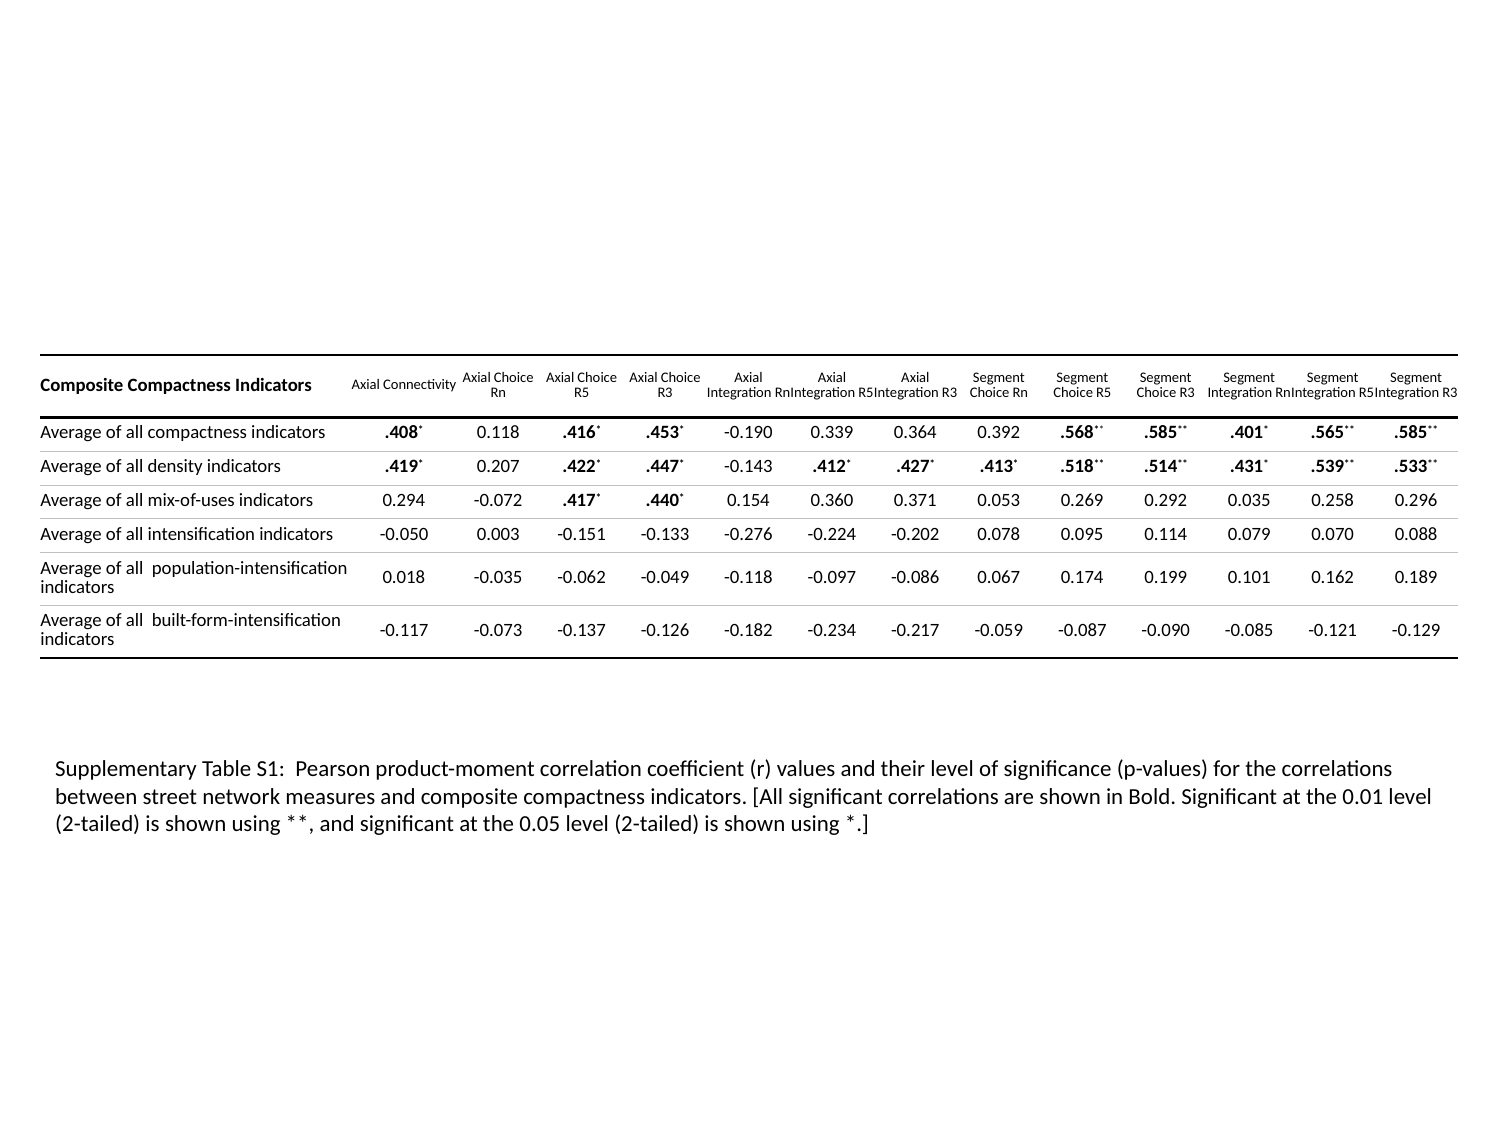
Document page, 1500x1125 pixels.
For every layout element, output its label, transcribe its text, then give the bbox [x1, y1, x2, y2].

table_header Segment Choice Rn [957, 356, 1041, 416]
table_cell .533** [1374, 452, 1458, 485]
table_cell 0.053 [957, 486, 1041, 518]
table_cell 0.154 [707, 486, 790, 518]
table_cell 0.339 [790, 419, 874, 451]
table_cell -0.090 [1124, 606, 1207, 657]
table_cell .585** [1124, 419, 1207, 451]
table_cell -0.151 [540, 519, 623, 552]
table_cell -0.182 [707, 606, 790, 657]
table_cell 0.207 [456, 452, 540, 485]
table_cell 0.070 [1291, 519, 1374, 552]
table_cell 0.078 [957, 519, 1041, 552]
table_cell -0.118 [707, 553, 790, 605]
table_cell 0.199 [1124, 553, 1207, 605]
table_cell -0.035 [456, 553, 540, 605]
table_cell 0.296 [1374, 486, 1458, 518]
table_header Segment Choice R5 [1041, 356, 1124, 416]
table_cell -0.059 [957, 606, 1041, 657]
table_cell 0.162 [1291, 553, 1374, 605]
table_cell .453* [623, 419, 707, 451]
table_cell .431* [1207, 452, 1291, 485]
table_cell Average of all density indicators [40, 452, 351, 485]
table_cell 0.003 [456, 519, 540, 552]
table_cell -0.049 [623, 553, 707, 605]
table_cell 0.118 [456, 419, 540, 451]
text_box Supplementary Table S1: Pearson product-moment correlation coefficient (r) values and their level of significance (p-values) for the correlations between street network measures and composite compactness indicators. [All significant correlations are shown in Bold. Significant at the 0.01 level (2-tailed) is shown using **, and significant at the 0.05 level (2-tailed) is shown using *.] [40, 746, 1459, 844]
table_header Segment Integration R3 [1374, 356, 1458, 416]
table_cell 0.079 [1207, 519, 1291, 552]
table_cell -0.121 [1291, 606, 1374, 657]
table_cell .412* [790, 452, 874, 485]
table_cell -0.129 [1374, 606, 1458, 657]
table_header Axial Choice R5 [540, 356, 623, 416]
table_header Axial Choice Rn [456, 356, 540, 416]
table_cell 0.088 [1374, 519, 1458, 552]
table_cell .440* [623, 486, 707, 518]
table_cell -0.276 [707, 519, 790, 552]
table_cell .568** [1041, 419, 1124, 451]
table_cell 0.269 [1041, 486, 1124, 518]
table_cell -0.137 [540, 606, 623, 657]
table_header Axial Integration R3 [874, 356, 957, 416]
table_cell 0.371 [874, 486, 957, 518]
table_cell .401* [1207, 419, 1291, 451]
table_cell -0.117 [351, 606, 456, 657]
table_cell .585** [1374, 419, 1458, 451]
table_cell -0.217 [874, 606, 957, 657]
table_cell .447* [623, 452, 707, 485]
table_cell -0.143 [707, 452, 790, 485]
table_cell .413* [957, 452, 1041, 485]
table_cell Average of all population-intensification indicators [40, 553, 351, 605]
table_cell .417* [540, 486, 623, 518]
table_cell -0.062 [540, 553, 623, 605]
table_cell 0.018 [351, 553, 456, 605]
table_cell -0.133 [623, 519, 707, 552]
table_cell -0.224 [790, 519, 874, 552]
table_header Axial Connectivity [351, 356, 456, 416]
table_cell .514** [1124, 452, 1207, 485]
table_cell -0.085 [1207, 606, 1291, 657]
table_cell 0.292 [1124, 486, 1207, 518]
table_cell 0.095 [1041, 519, 1124, 552]
table_cell .422* [540, 452, 623, 485]
table_cell -0.190 [707, 419, 790, 451]
table_header Axial Integration Rn [707, 356, 790, 416]
table_cell Average of all mix-of-uses indicators [40, 486, 351, 518]
table_header Axial Choice R3 [623, 356, 707, 416]
table_cell .408* [351, 419, 456, 451]
table_header Segment Choice R3 [1124, 356, 1207, 416]
table_cell -0.234 [790, 606, 874, 657]
table_cell 0.035 [1207, 486, 1291, 518]
table_header Segment Integration Rn [1207, 356, 1291, 416]
table_cell -0.086 [874, 553, 957, 605]
table_cell Average of all compactness indicators [40, 419, 351, 451]
table_cell 0.258 [1291, 486, 1374, 518]
table_cell 0.101 [1207, 553, 1291, 605]
table_cell 0.189 [1374, 553, 1458, 605]
table_header Axial Integration R5 [790, 356, 874, 416]
table_cell .427* [874, 452, 957, 485]
table_cell .565** [1291, 419, 1374, 451]
table_cell .419* [351, 452, 456, 485]
table_cell .518** [1041, 452, 1124, 485]
table_cell 0.364 [874, 419, 957, 451]
table_cell -0.202 [874, 519, 957, 552]
table_cell 0.294 [351, 486, 456, 518]
table_cell 0.067 [957, 553, 1041, 605]
table_cell 0.360 [790, 486, 874, 518]
table_cell .539** [1291, 452, 1374, 485]
table_cell -0.087 [1041, 606, 1124, 657]
table_cell 0.392 [957, 419, 1041, 451]
table_cell -0.050 [351, 519, 456, 552]
table_cell Average of all intensification indicators [40, 519, 351, 552]
table_cell 0.114 [1124, 519, 1207, 552]
table_header Composite Compactness Indicators [40, 356, 351, 416]
table_header Segment Integration R5 [1291, 356, 1374, 416]
table_cell -0.126 [623, 606, 707, 657]
table_cell -0.073 [456, 606, 540, 657]
table_cell Average of all built-form-intensification indicators [40, 606, 351, 657]
table_cell -0.097 [790, 553, 874, 605]
table_cell .416* [540, 419, 623, 451]
table_cell 0.174 [1041, 553, 1124, 605]
table_cell -0.072 [456, 486, 540, 518]
